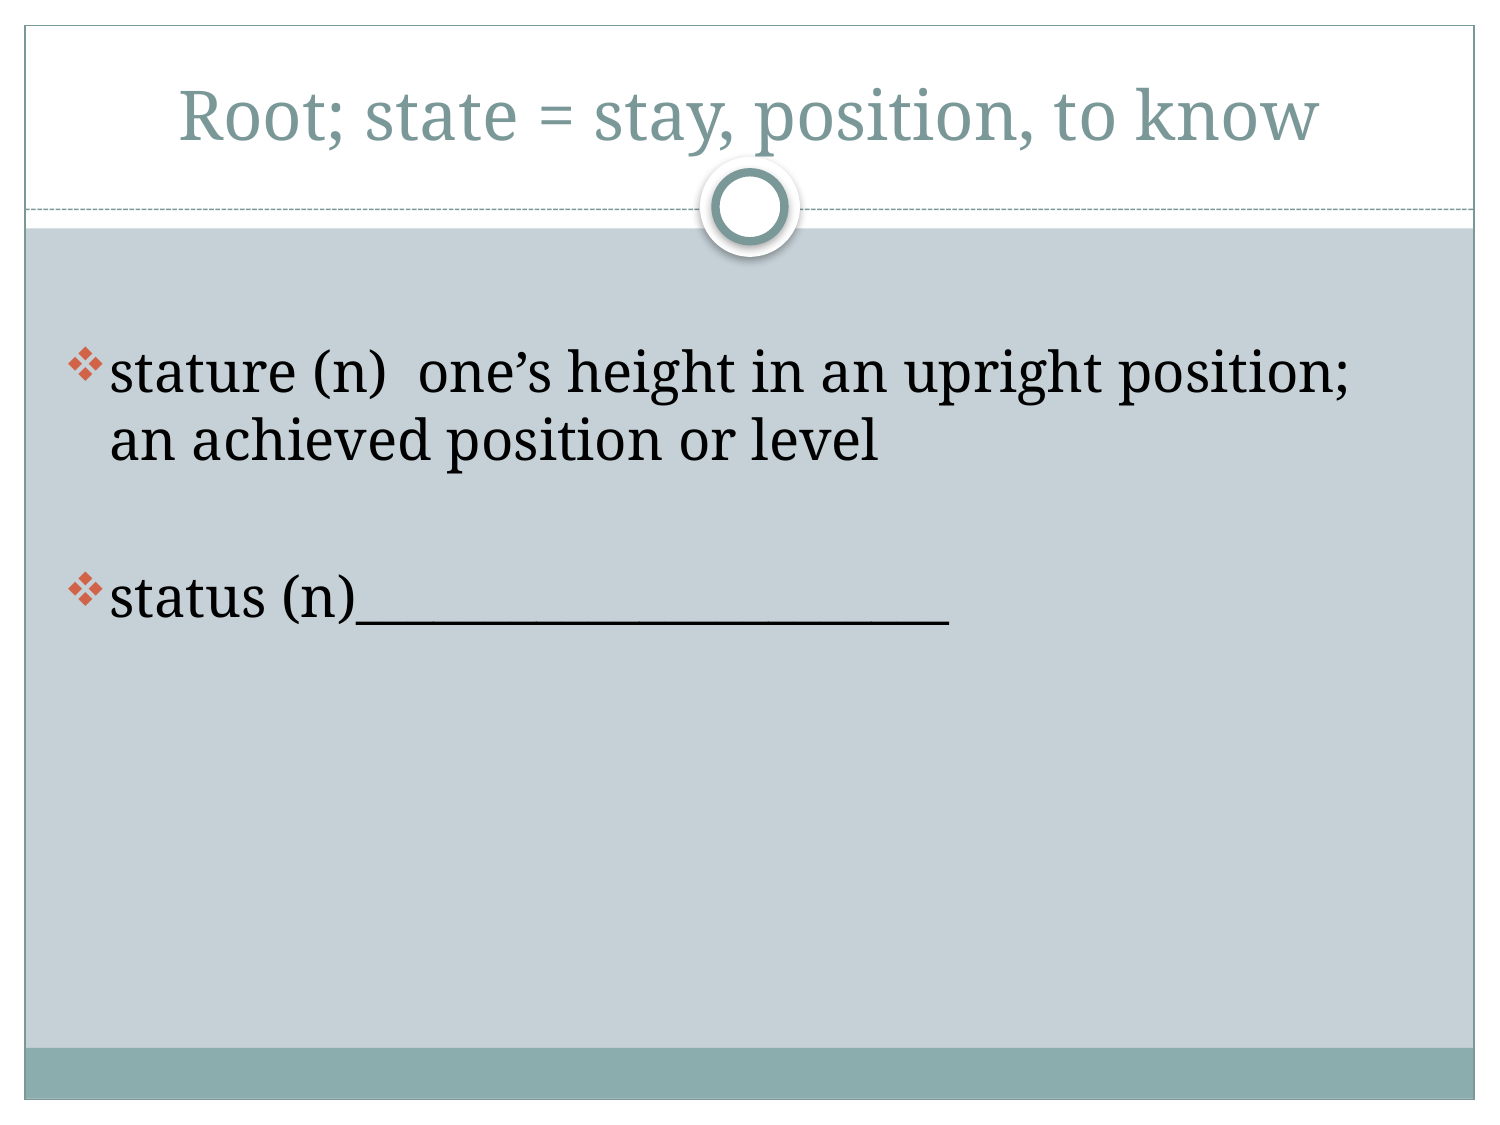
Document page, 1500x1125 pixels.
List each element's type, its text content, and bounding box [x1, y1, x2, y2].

title Root; state = stay, position, to know [49, 37, 1450, 162]
list stature (n) one’s height in an upright position; an achieved position or level status (n)_______________________ [49, 250, 1445, 1001]
